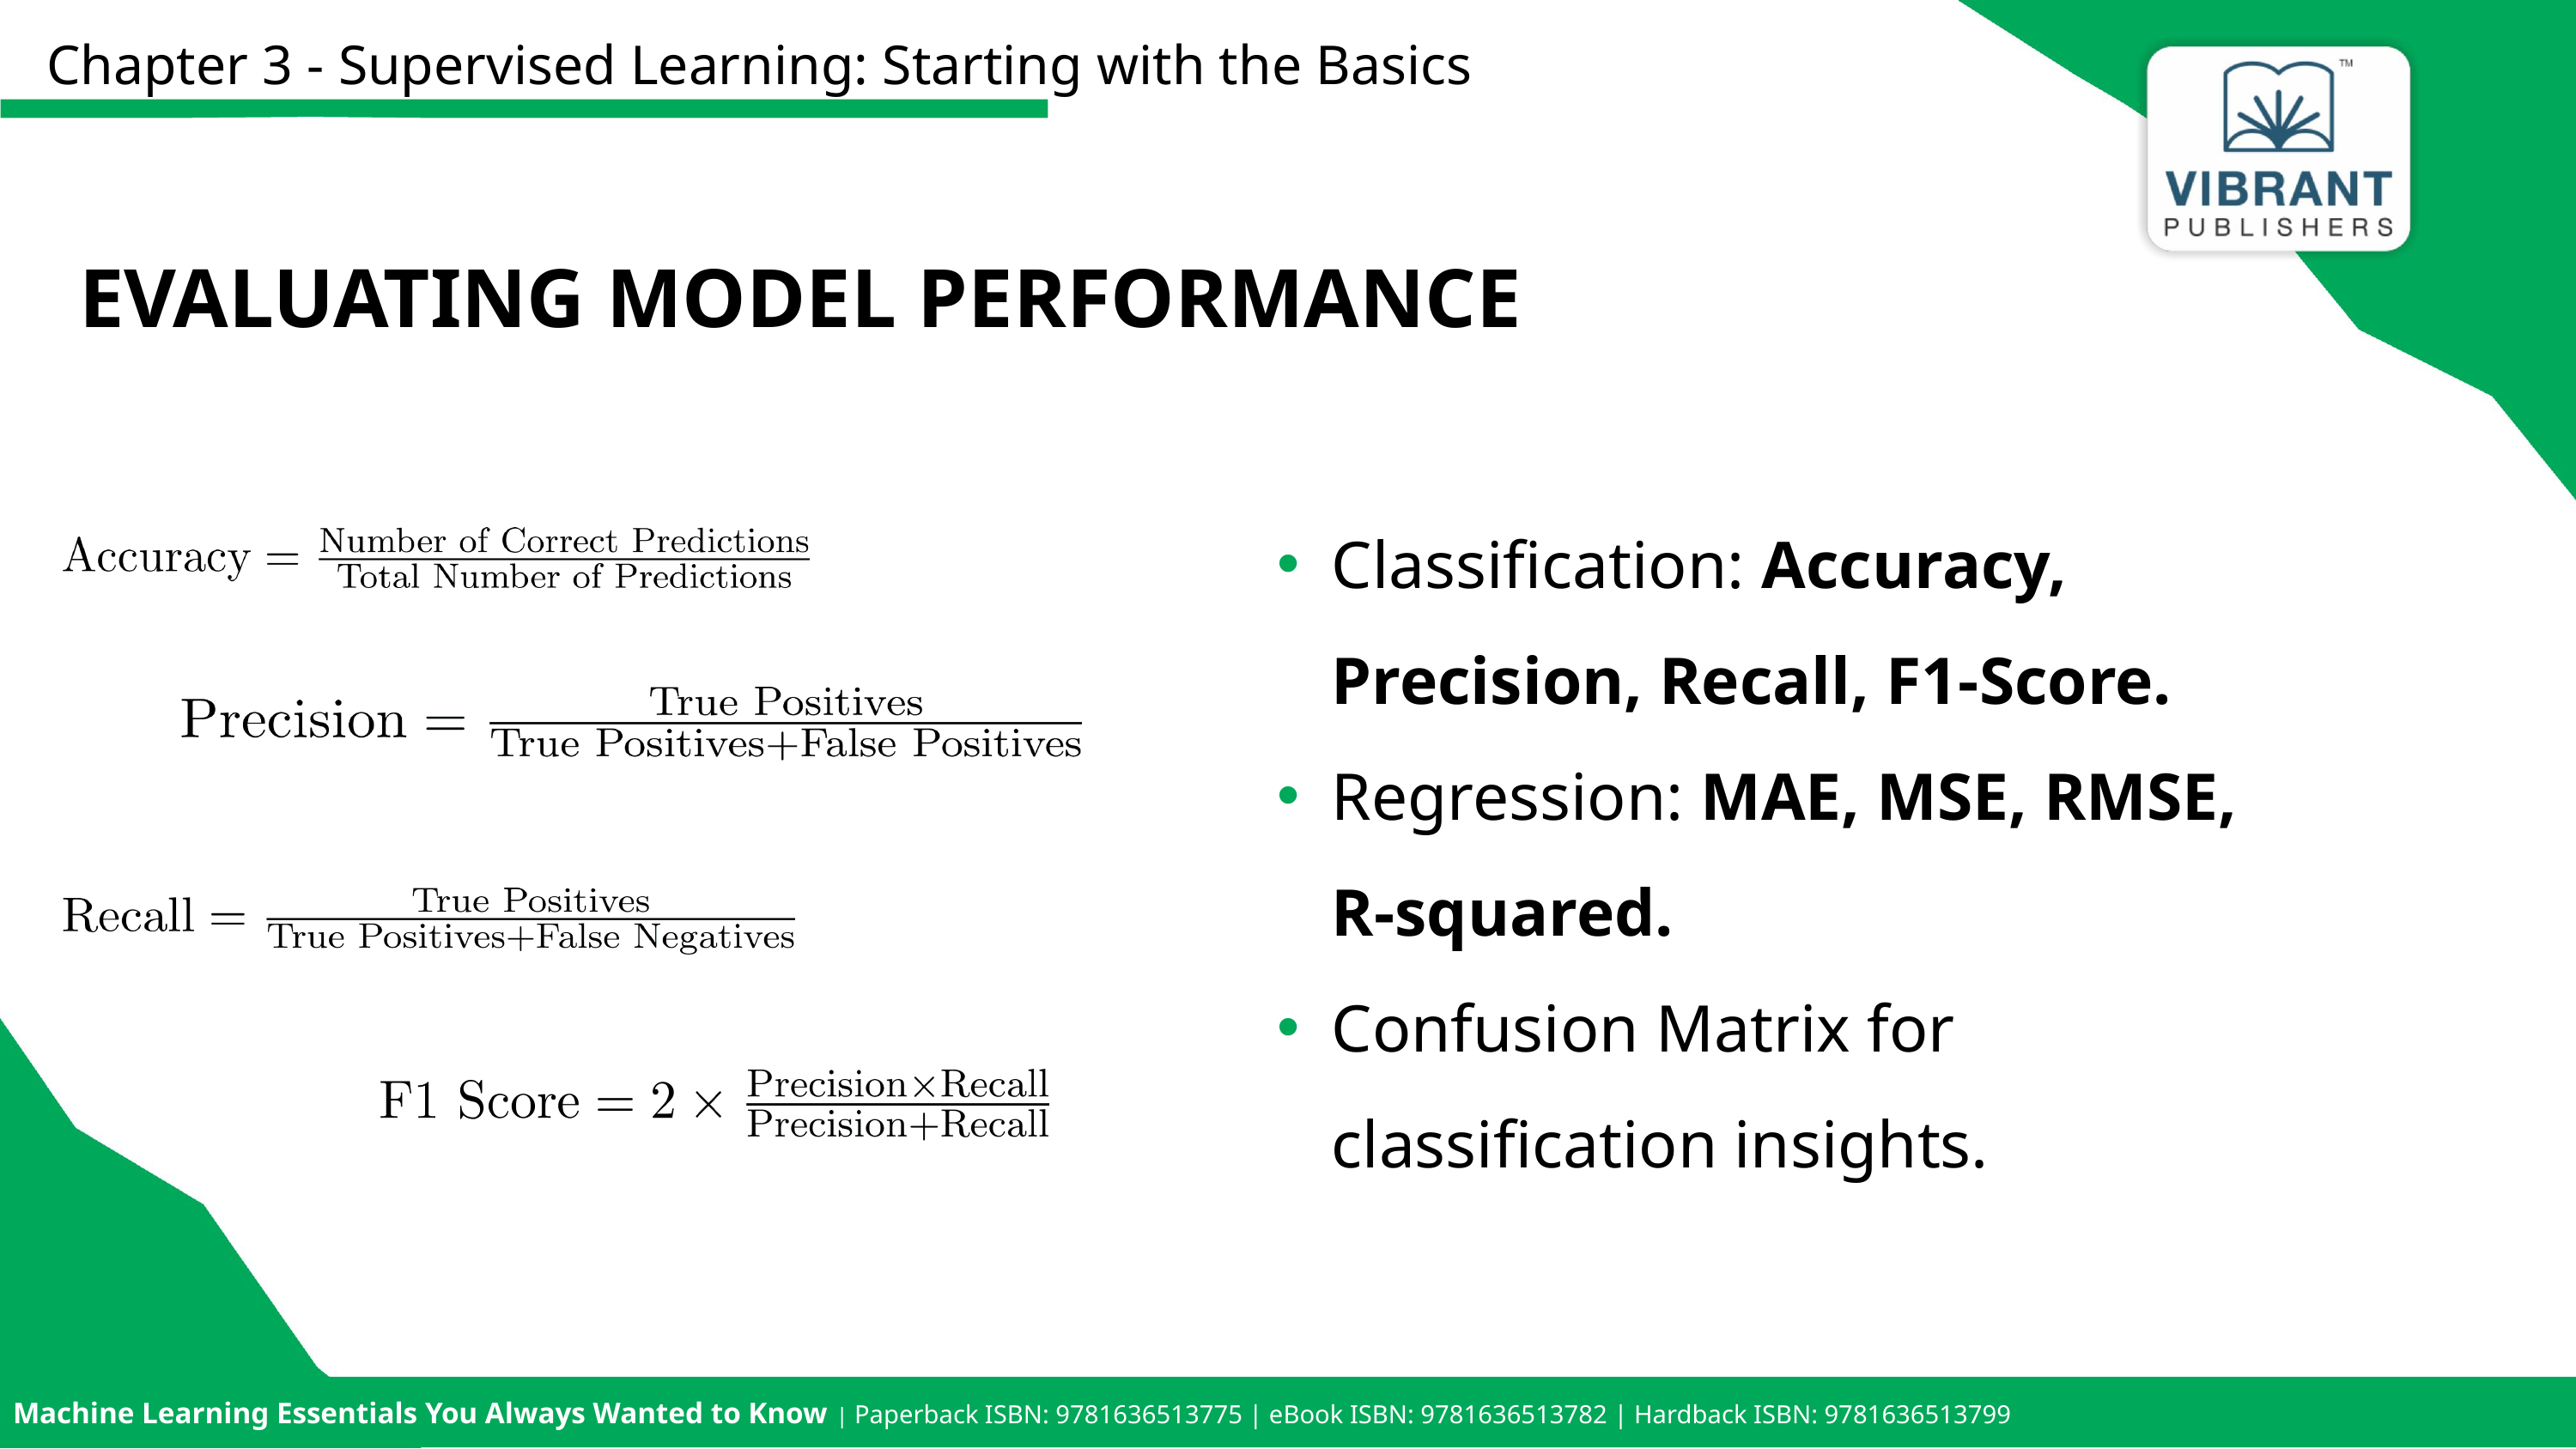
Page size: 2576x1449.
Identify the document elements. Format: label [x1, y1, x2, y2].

picture [180, 687, 1082, 761]
picture [380, 1069, 1049, 1141]
picture [63, 527, 811, 589]
text_box [0, 0, 2576, 1448]
picture [63, 888, 795, 955]
